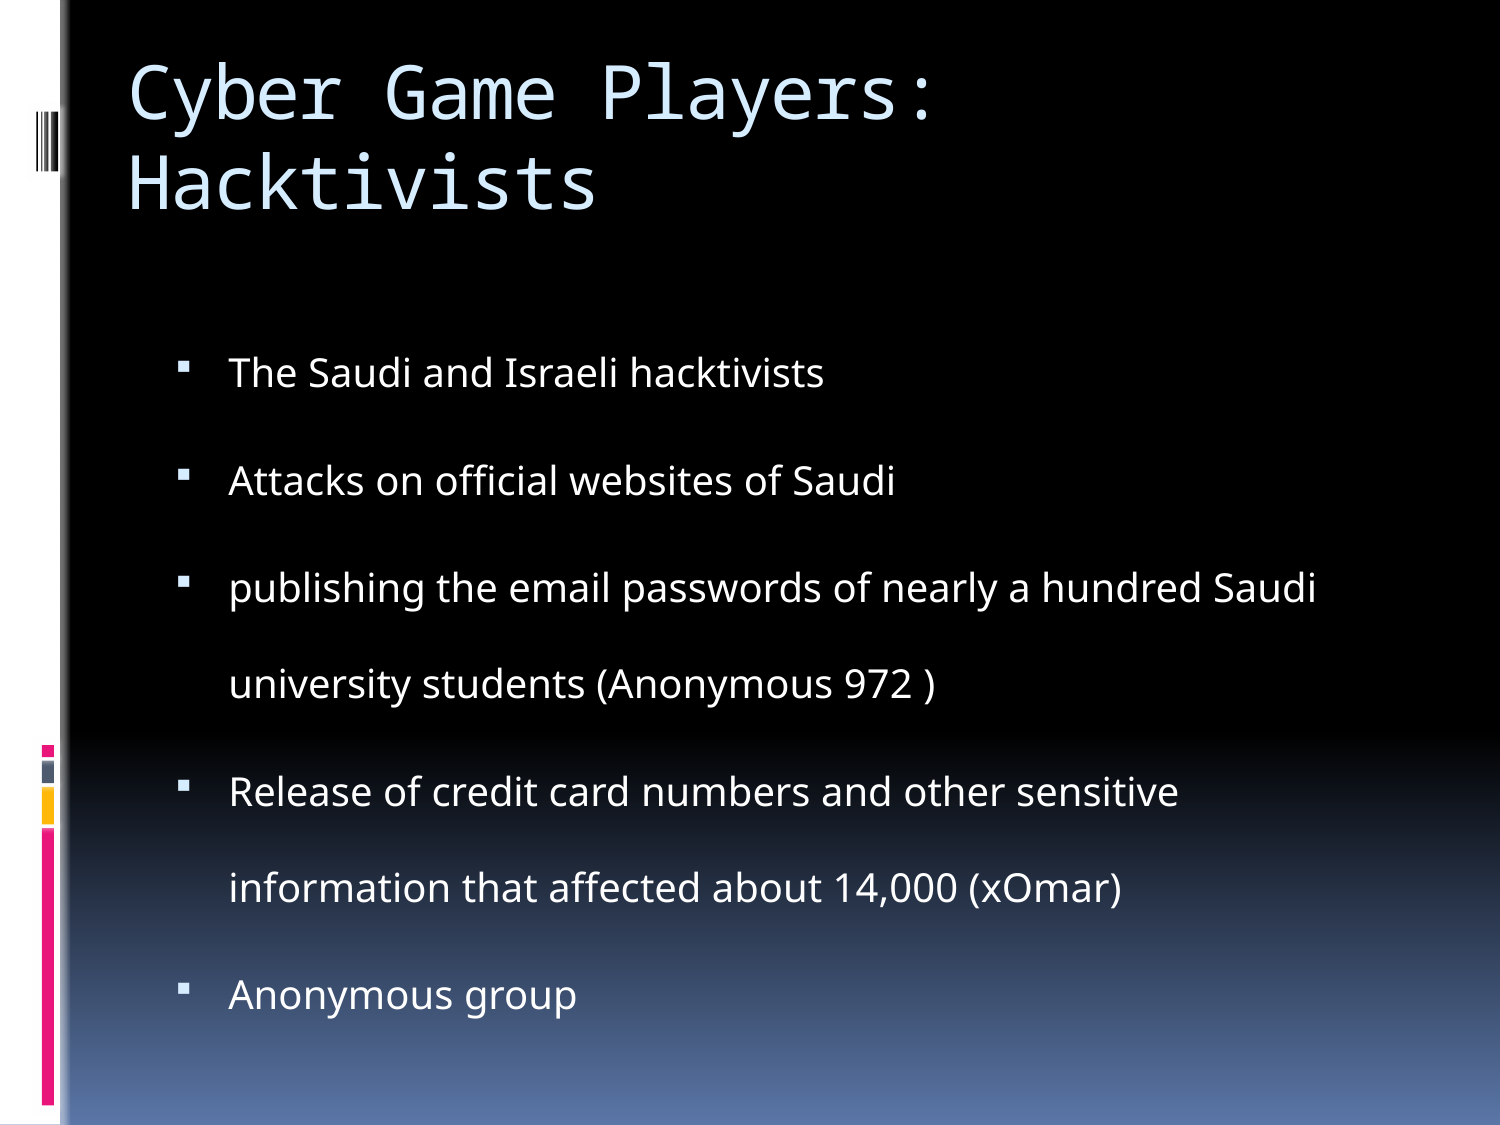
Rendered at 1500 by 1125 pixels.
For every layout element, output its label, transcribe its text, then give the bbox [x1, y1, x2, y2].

title Cyber Game Players: Hacktivists [112, 37, 1463, 234]
list The Saudi and Israeli hacktivists Attacks on official websites of Saudi publishing the email passwords of nearly a hundred Saudi university students (Anonymous 972 ) Release of credit card numbers and other sensitive information that affected about 14,000 (xOmar) Anonymous group [150, 292, 1425, 1043]
